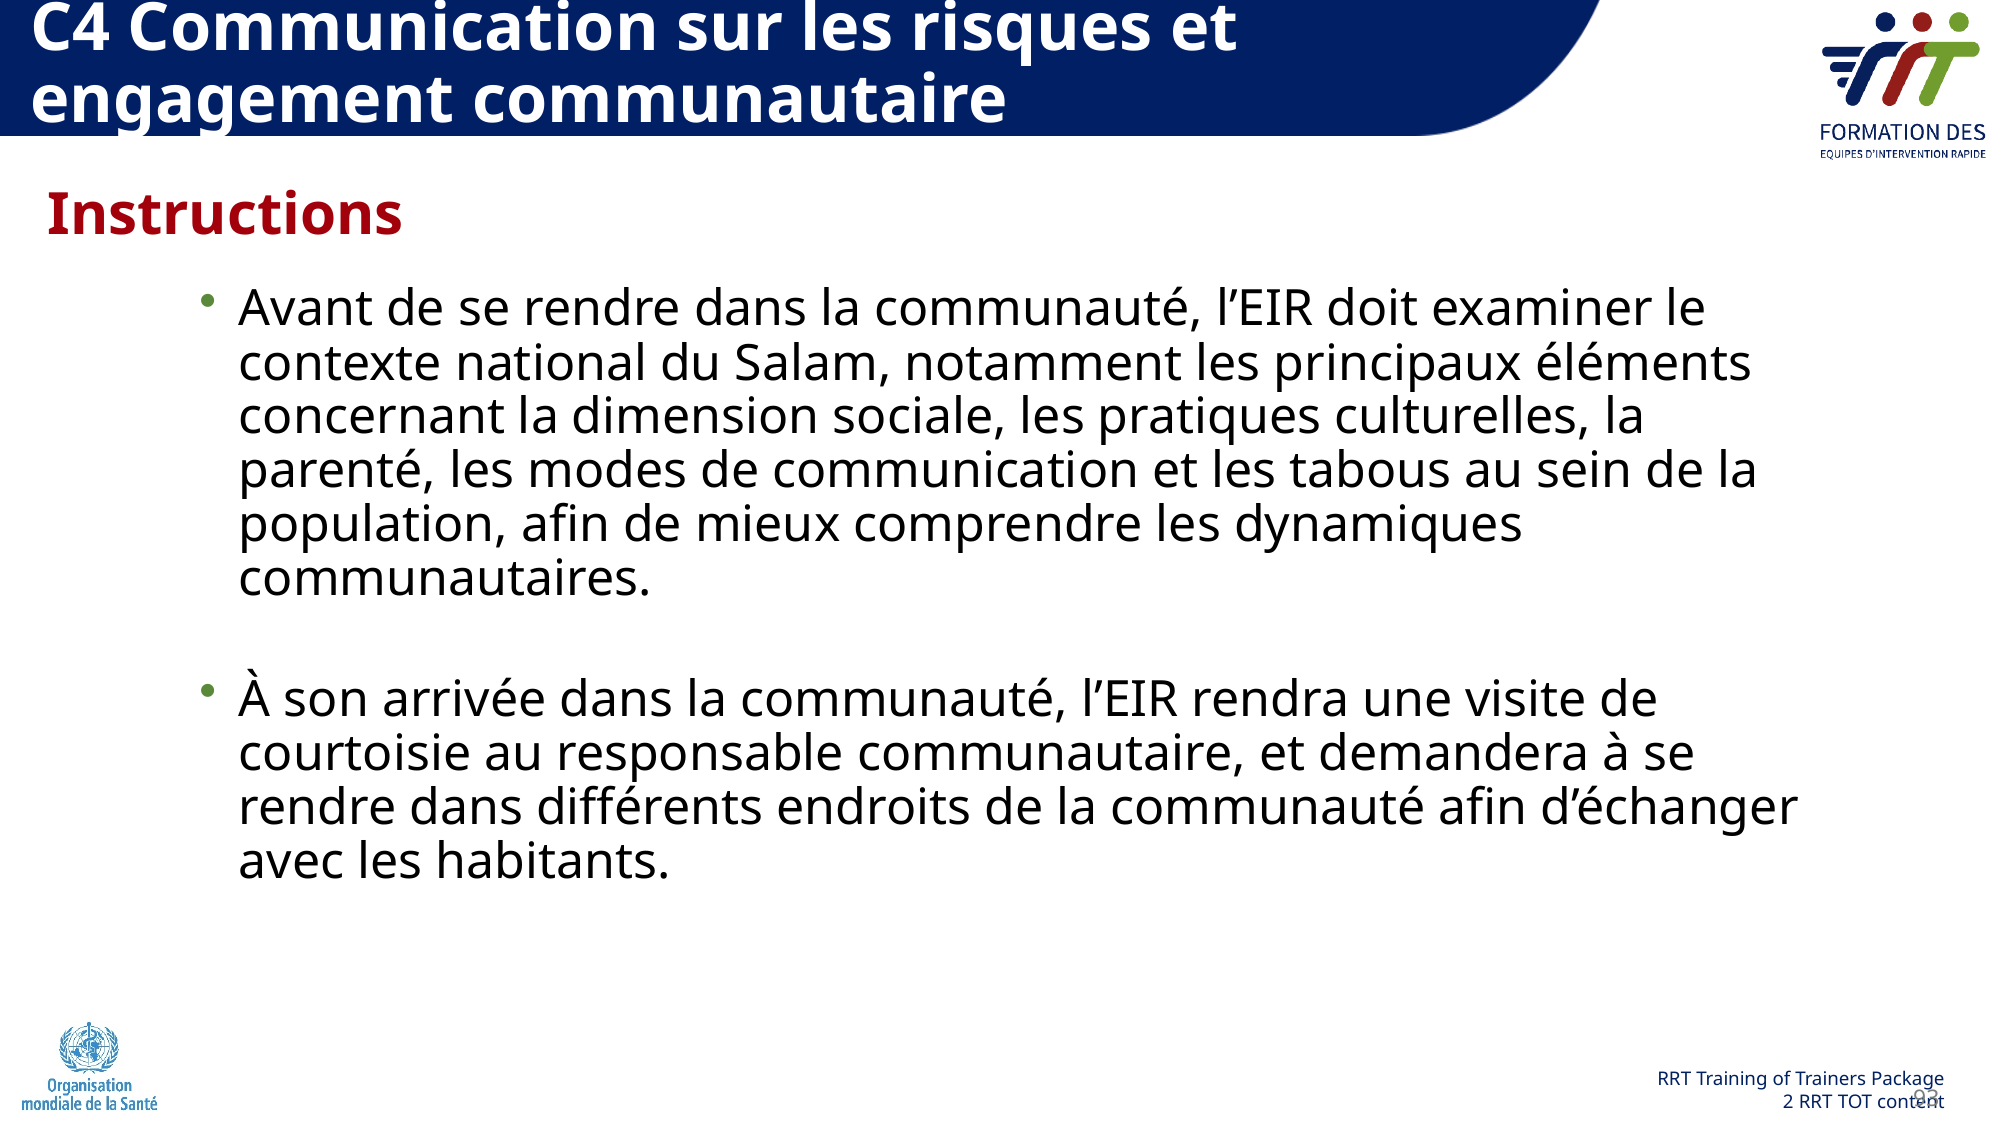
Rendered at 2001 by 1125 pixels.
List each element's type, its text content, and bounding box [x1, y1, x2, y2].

picture [0, 0, 1623, 136]
list Avant de se rendre dans la communauté, l’EIR doit examiner le contexte national du Salam, notamment les principaux éléments concernant la dimension sociale, les pratiques culturelles, la parenté, les modes de communication et les tabous au sein de la population, afin de mieux comprendre les dynamiques communautaires. À son arrivée dans la communauté, l’EIR rendra une visite de courtoisie au responsable communautaire, et demandera à se rendre dans différents endroits de la communauté afin d’échanger avec les habitants. [191, 274, 1826, 1040]
title C4 Communication sur les risques et engagement communautaire [21, 11, 1555, 119]
picture [20, 1020, 158, 1111]
picture [1820, 11, 1986, 160]
text_box Instructions [39, 177, 1375, 255]
